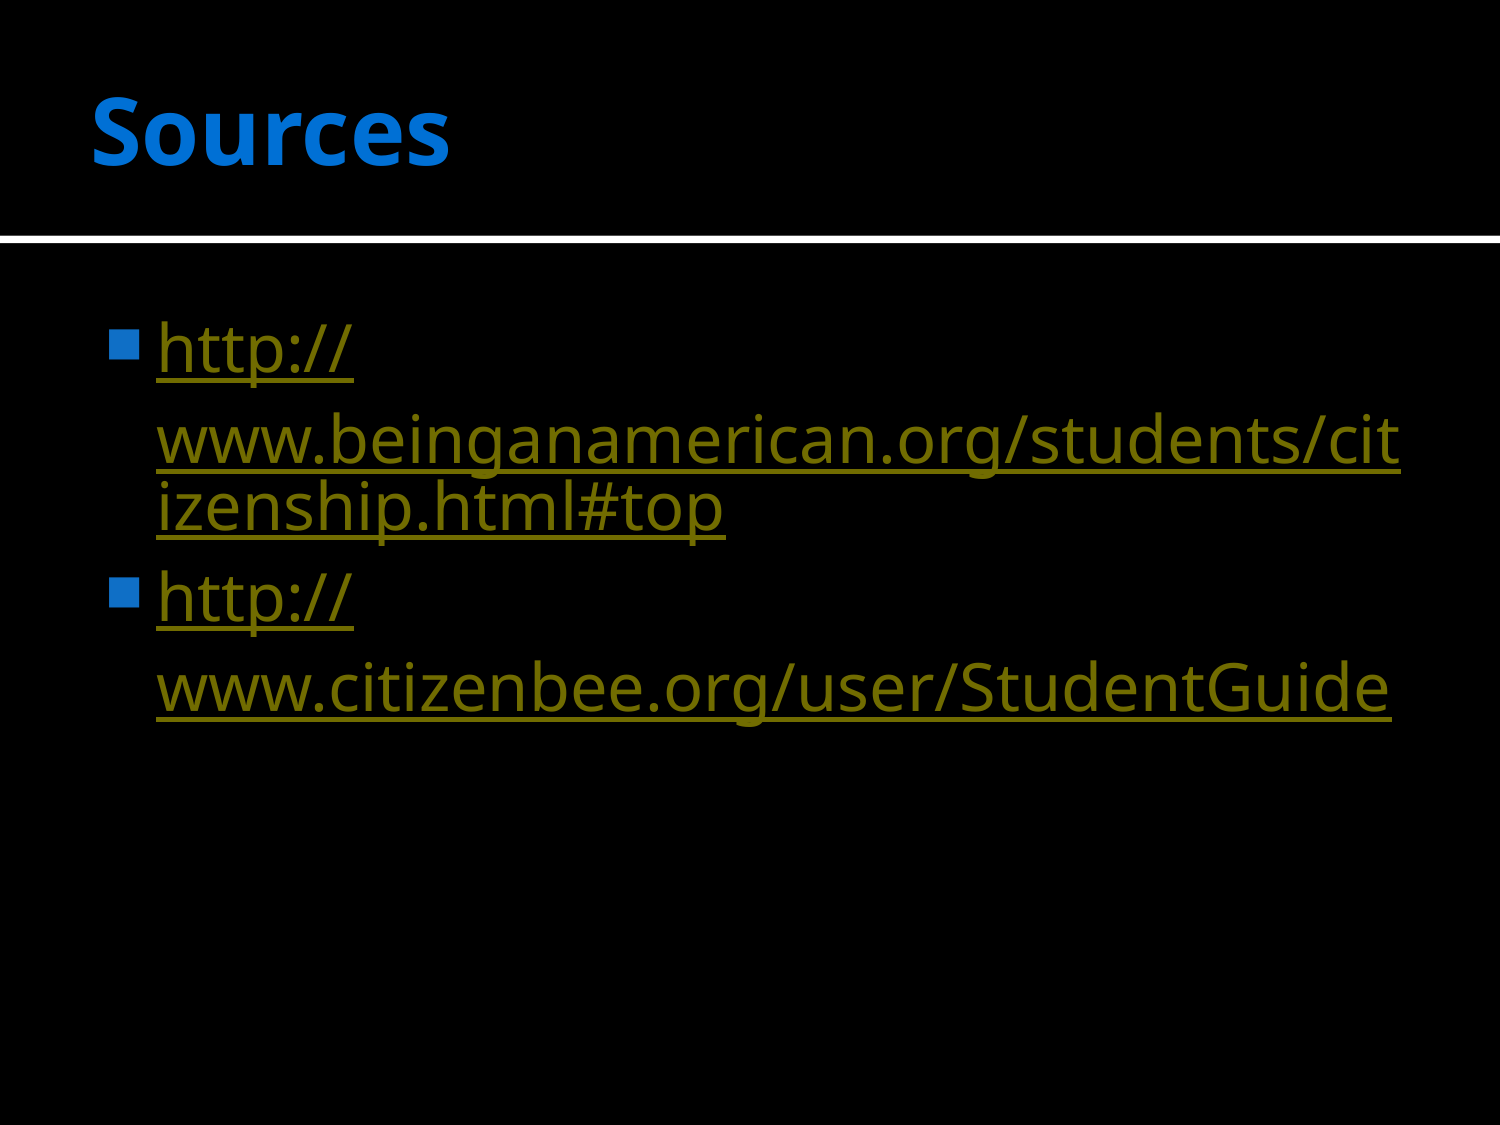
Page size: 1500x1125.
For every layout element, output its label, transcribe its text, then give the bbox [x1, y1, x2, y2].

list http://www.beinganamerican.org/students/citizenship.html#top http://www.citizenbee.org/user/StudentGuide [75, 291, 1425, 1050]
title Sources [75, 25, 1425, 231]
